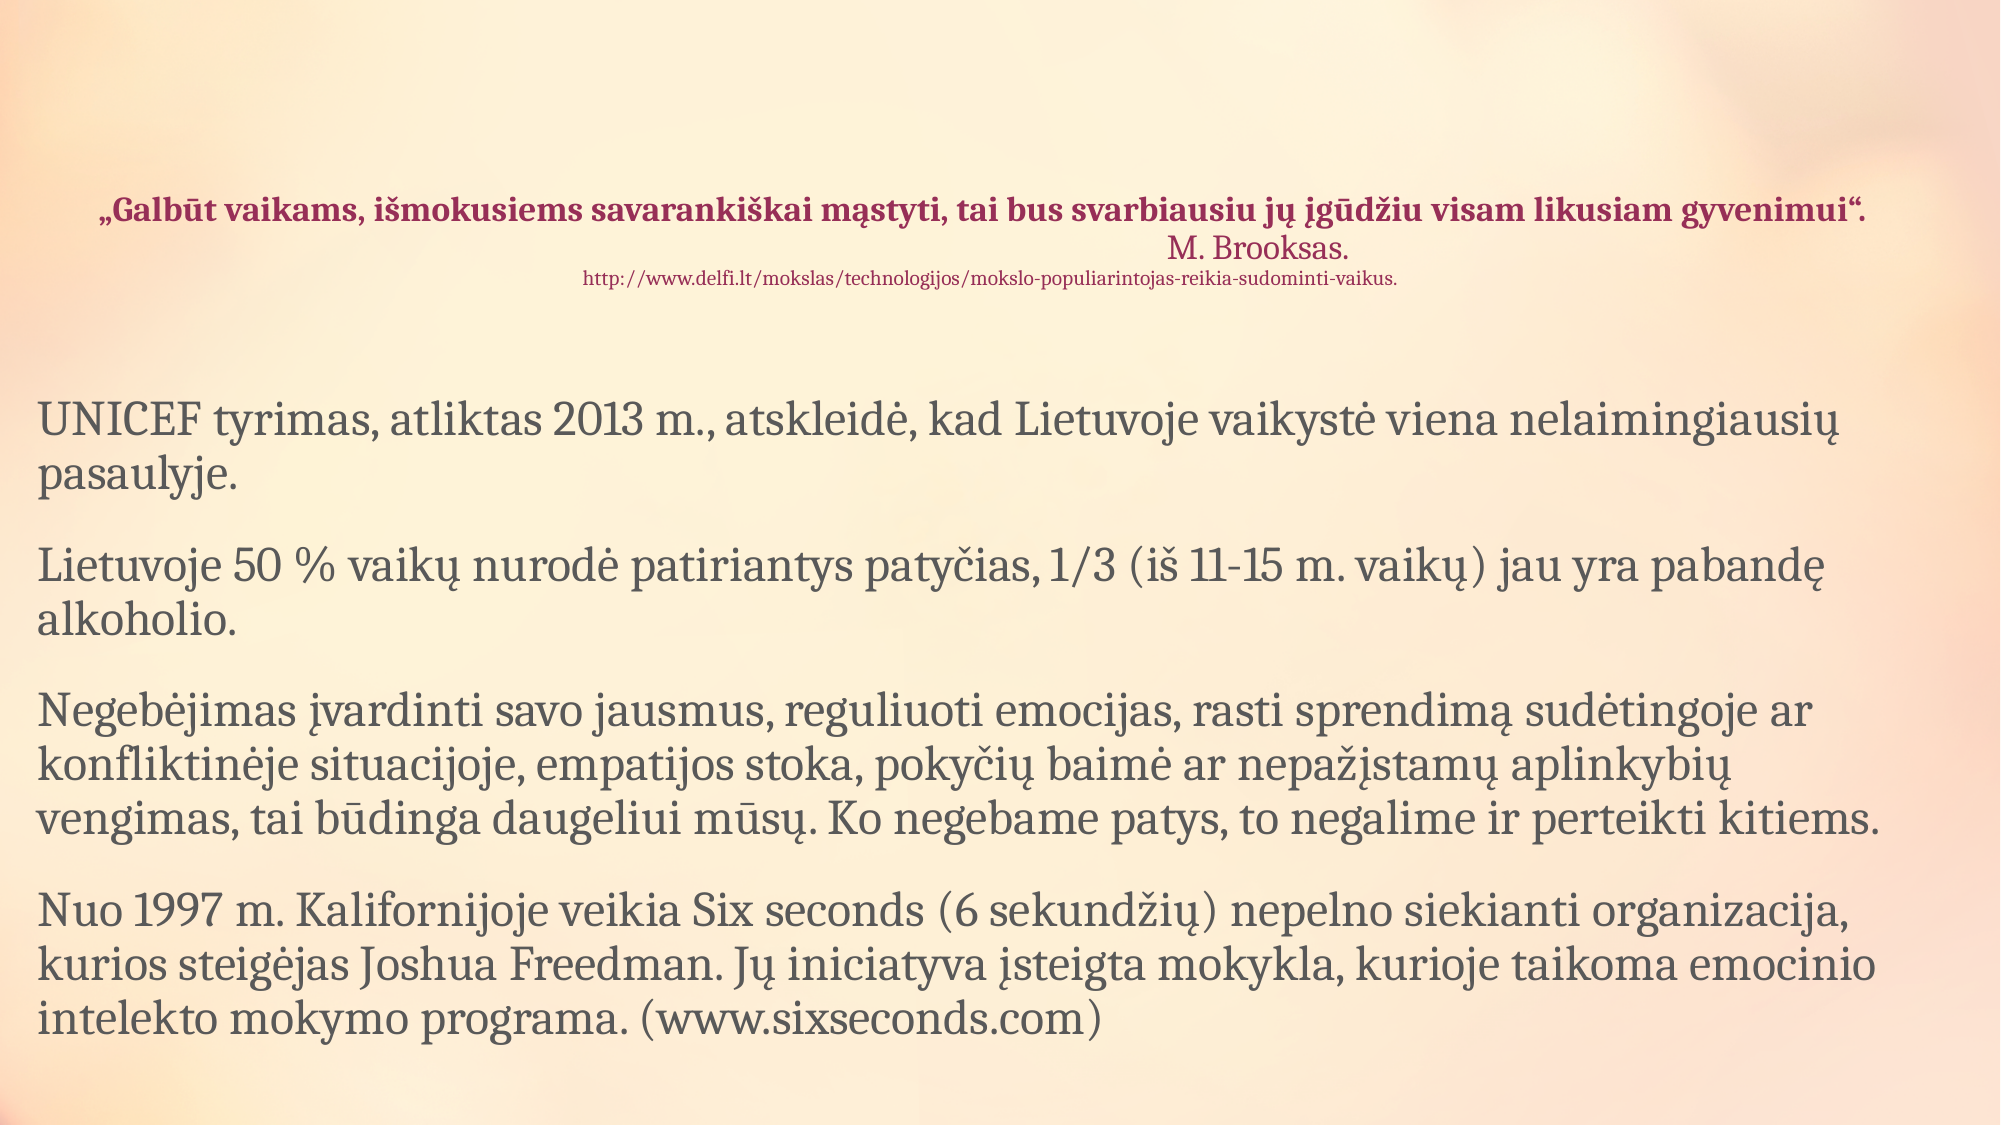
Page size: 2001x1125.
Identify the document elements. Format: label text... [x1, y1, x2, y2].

list UNICEF tyrimas, atliktas 2013 m., atskleidė, kad Lietuvoje vaikystė viena nelaimingiausių pasaulyje. Lietuvoje 50 % vaikų nurodė patiriantys patyčias, 1/3 (iš 11-15 m. vaikų) jau yra pabandę alkoholio. Negebėjimas įvardinti savo jausmus, reguliuoti emocijas, rasti sprendimą sudėtingoje ar konfliktinėje situacijoje, empatijos stoka, pokyčių baimė ar nepažįstamų aplinkybių vengimas, tai būdinga daugeliui mūsų. Ko negebame patys, to negalime ir perteikti kitiems. Nuo 1997 m. Kalifornijoje veikia Six seconds (6 sekundžių) nepelno siekianti organizacija, kurios steigėjas Joshua Freedman. Jų iniciatyva įsteigta mokykla, kurioje taikoma emocinio intelekto mokymo programa. (www.sixseconds.com) [22, 384, 1937, 1086]
picture [0, 0, 2001, 1125]
title „Galbūt vaikams, išmokusiems savarankiškai mąstyti, tai bus svarbiausiu jų įgūdžiu visam likusiam gyvenimui“. M. Brooksas. http://www.delfi.lt/mokslas/technologijos/mokslo-populiarintojas-reikia-sudominti-vaikus. [22, 27, 1960, 298]
